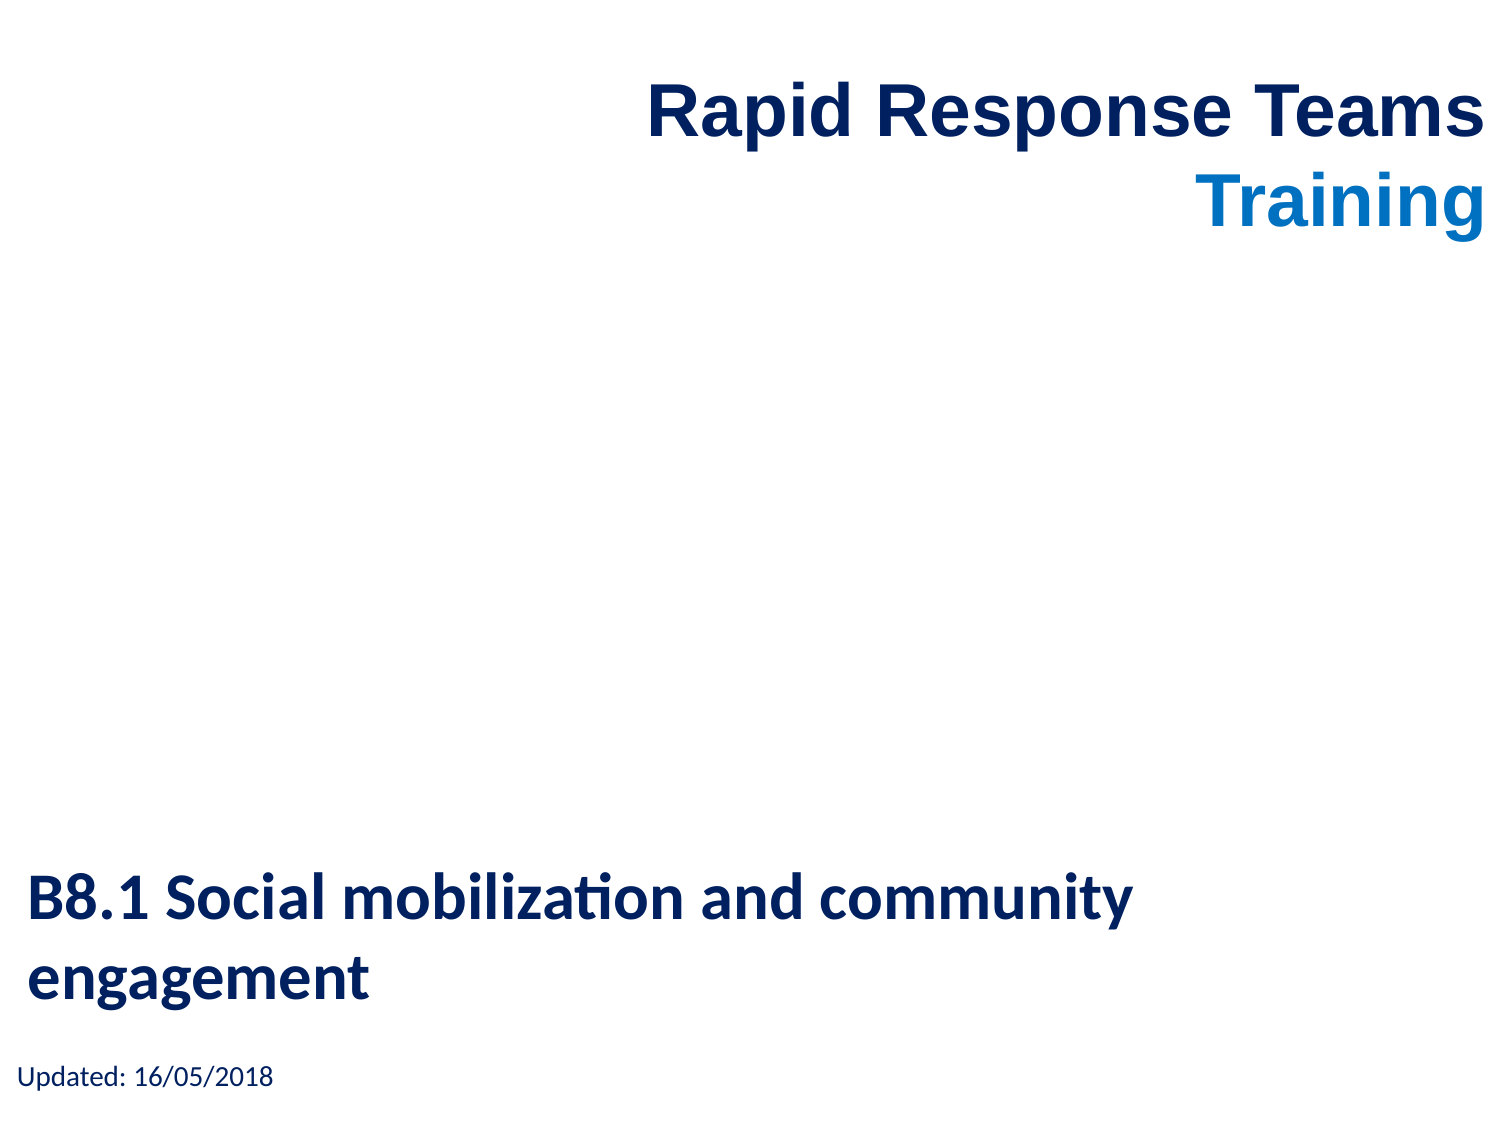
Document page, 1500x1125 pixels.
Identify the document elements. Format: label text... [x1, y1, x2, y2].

text_box Updated: 16/05/2018 [2, 1049, 289, 1100]
title B8.1 Social mobilization and community engagement [12, 862, 1500, 1004]
text_box Rapid Response Teams Training [512, 7, 1500, 296]
